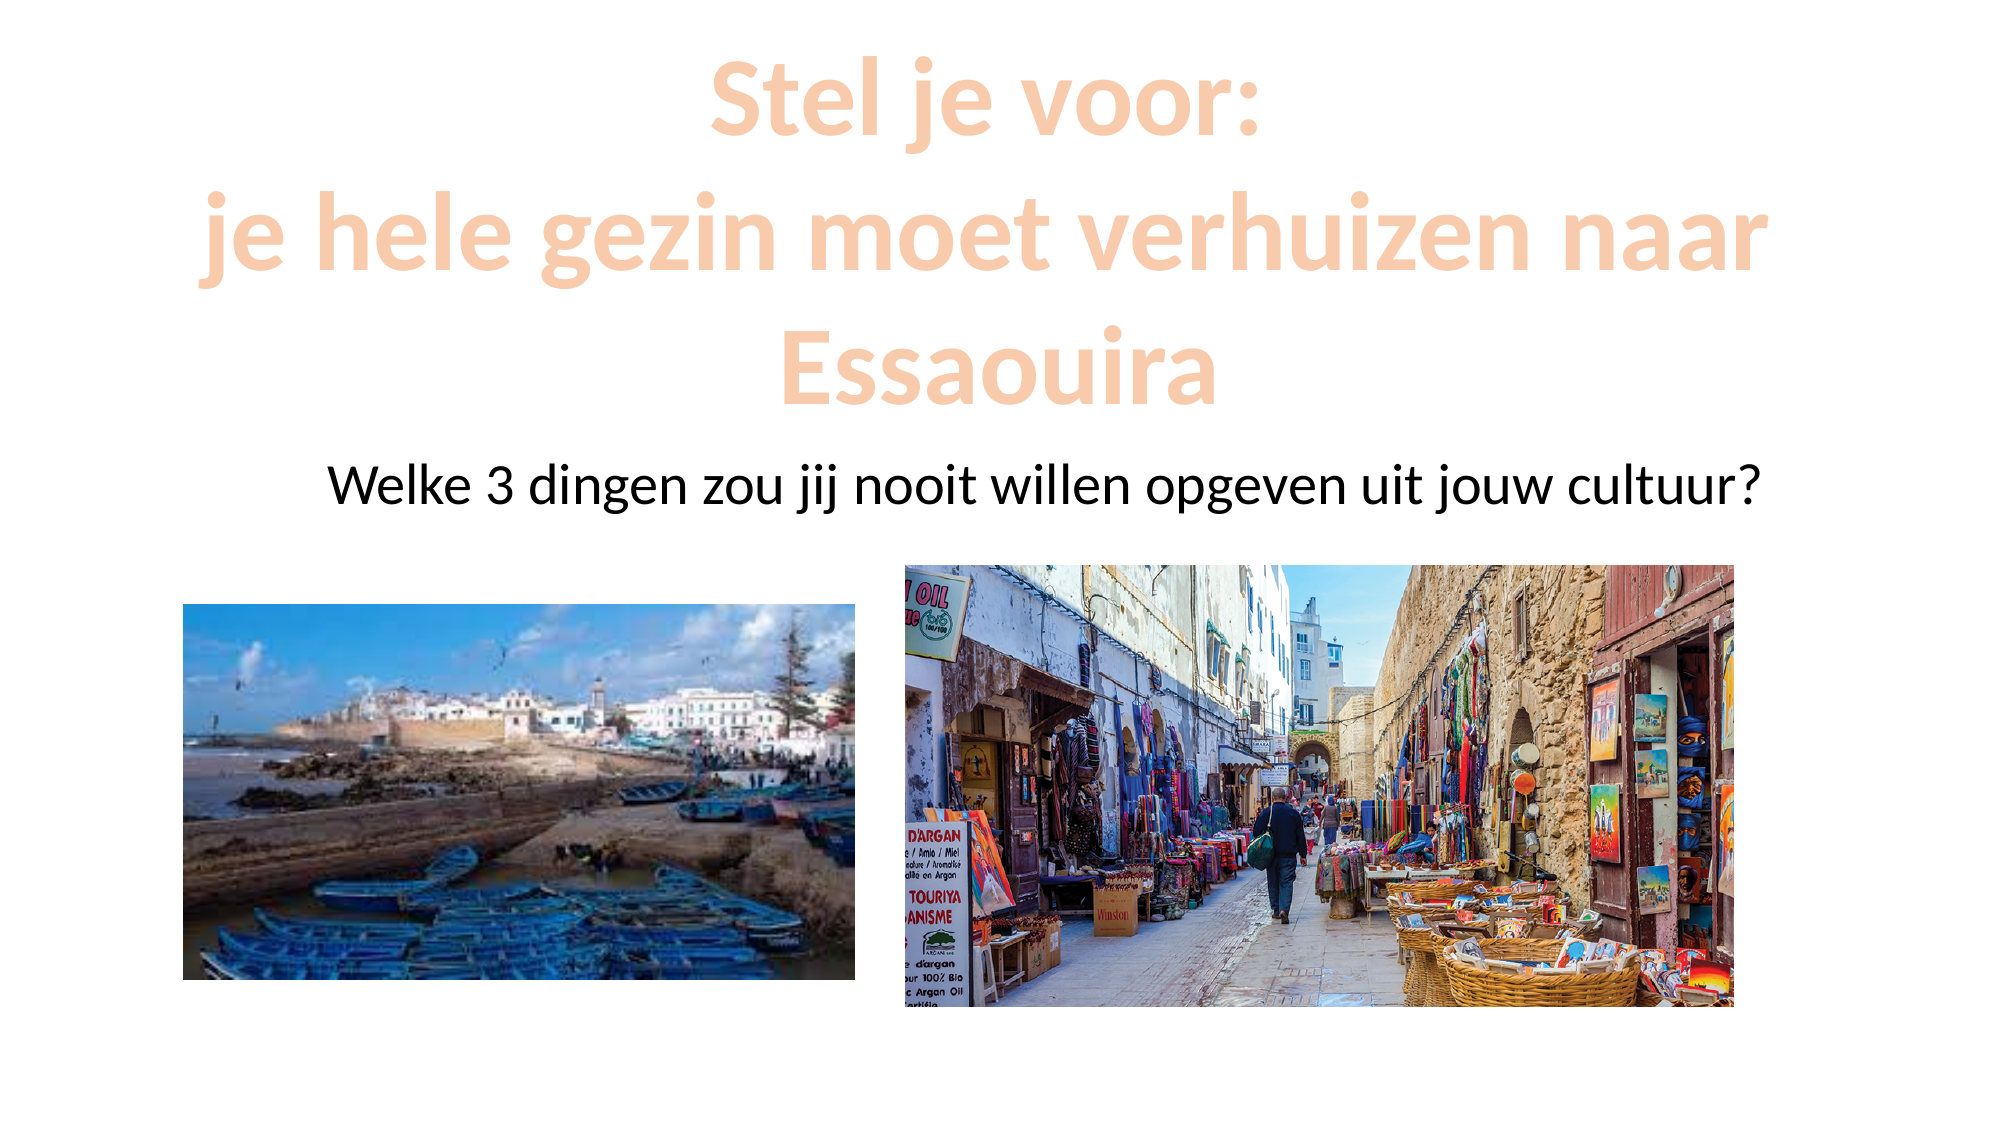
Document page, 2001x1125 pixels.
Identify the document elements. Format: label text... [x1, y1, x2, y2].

picture [905, 565, 1734, 1007]
picture [183, 603, 855, 980]
text_box Stel je voor: je hele gezin moet verhuizen naar Essaouira [187, 15, 1813, 436]
text_box Welke 3 dingen zou jij nooit willen opgeven uit jouw cultuur? [312, 439, 1780, 525]
